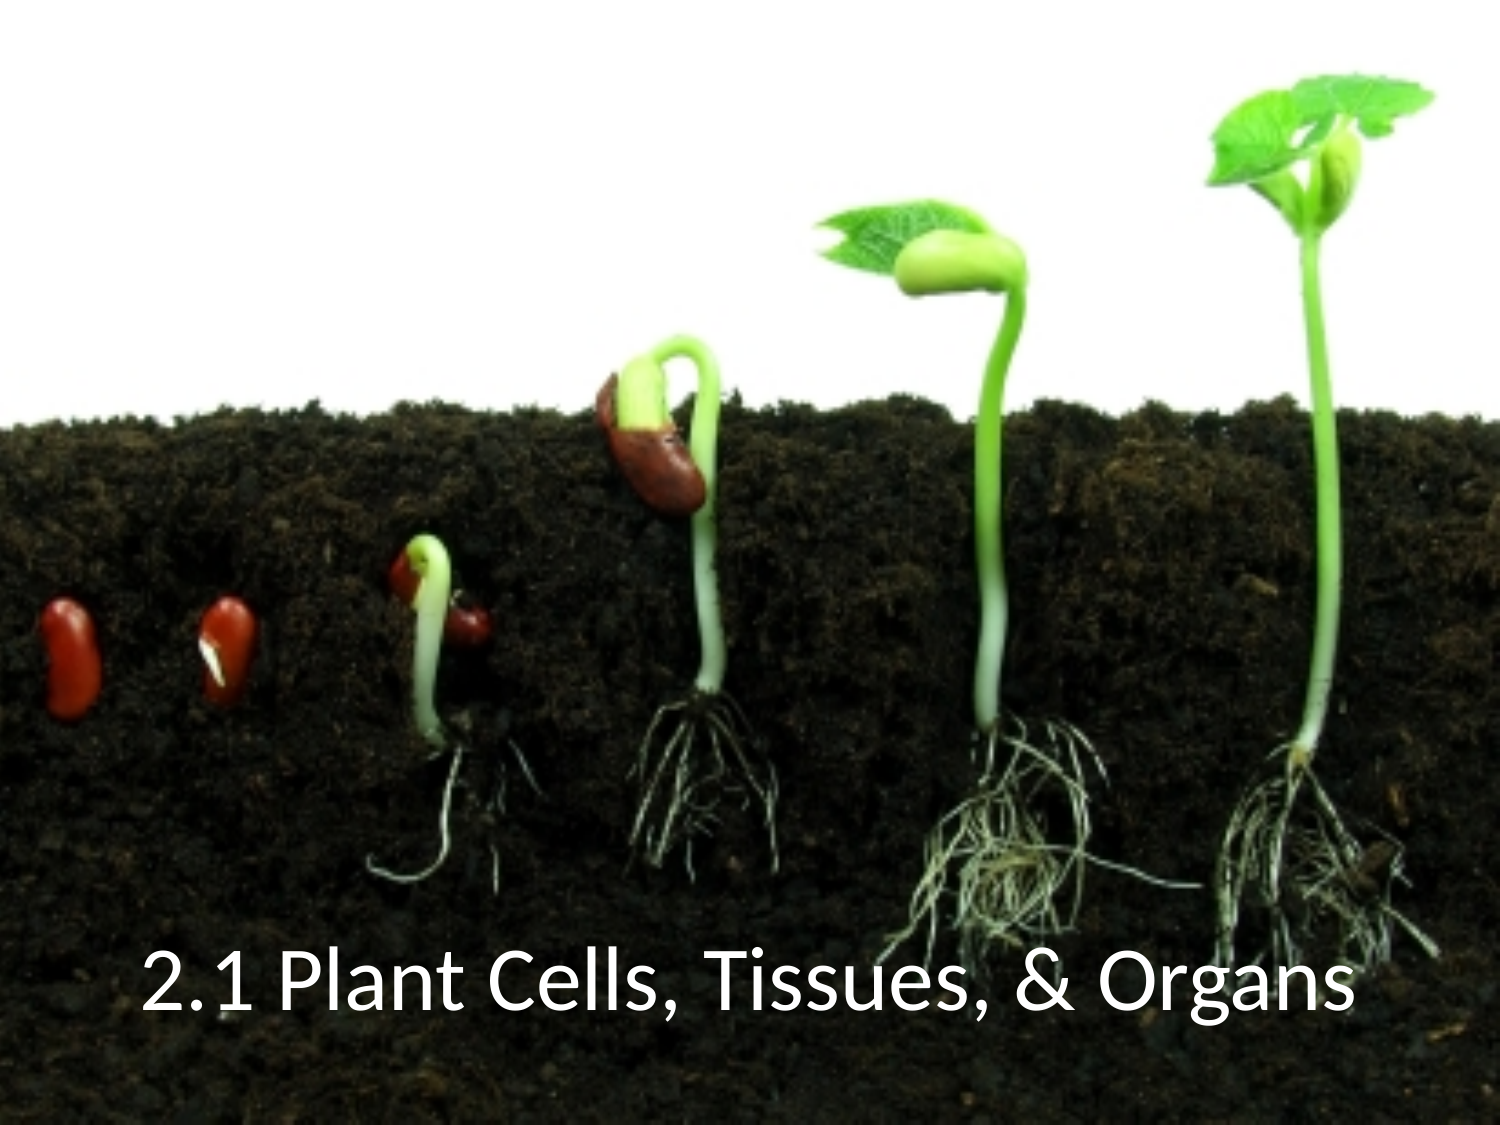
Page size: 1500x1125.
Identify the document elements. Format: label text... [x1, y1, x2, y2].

picture [0, 0, 1500, 1125]
title 2.1 Plant Cells, Tissues, & Organs [112, 853, 1388, 1095]
